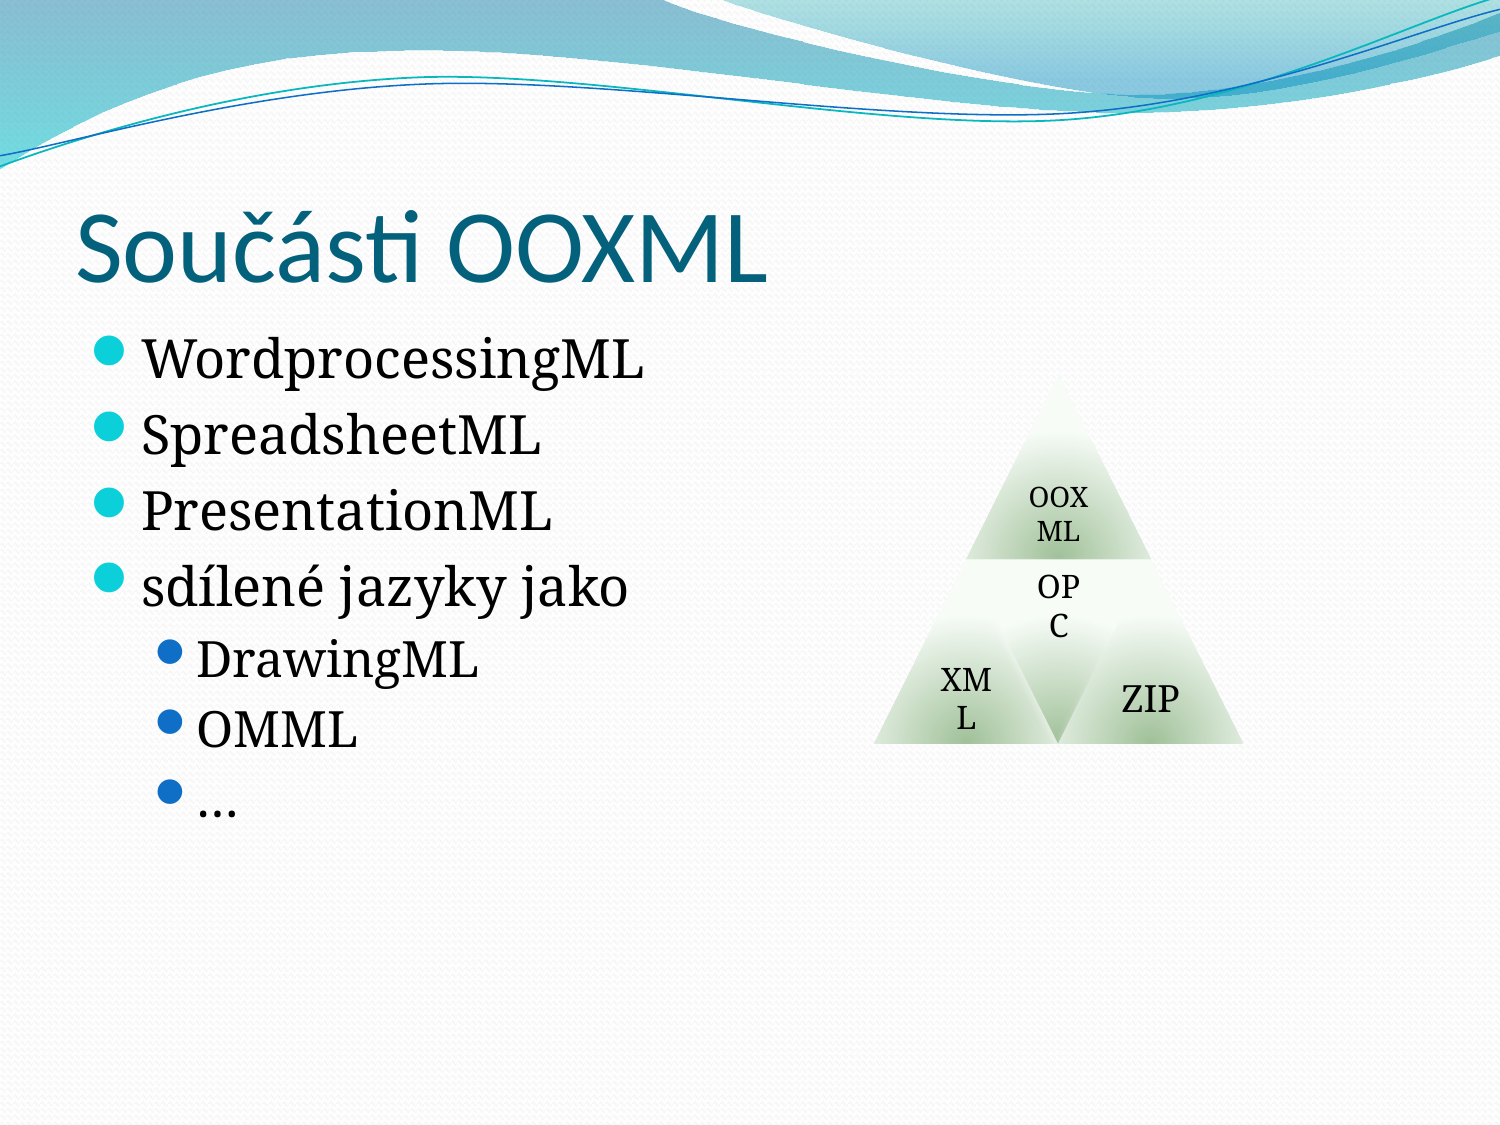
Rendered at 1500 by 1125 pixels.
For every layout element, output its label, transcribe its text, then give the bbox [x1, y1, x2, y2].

title Součásti OOXML [75, 115, 1425, 303]
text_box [749, 374, 1368, 744]
list WordprocessingML SpreadsheetML PresentationML sdílené jazyky jako DrawingML OMML … [75, 317, 1425, 1038]
